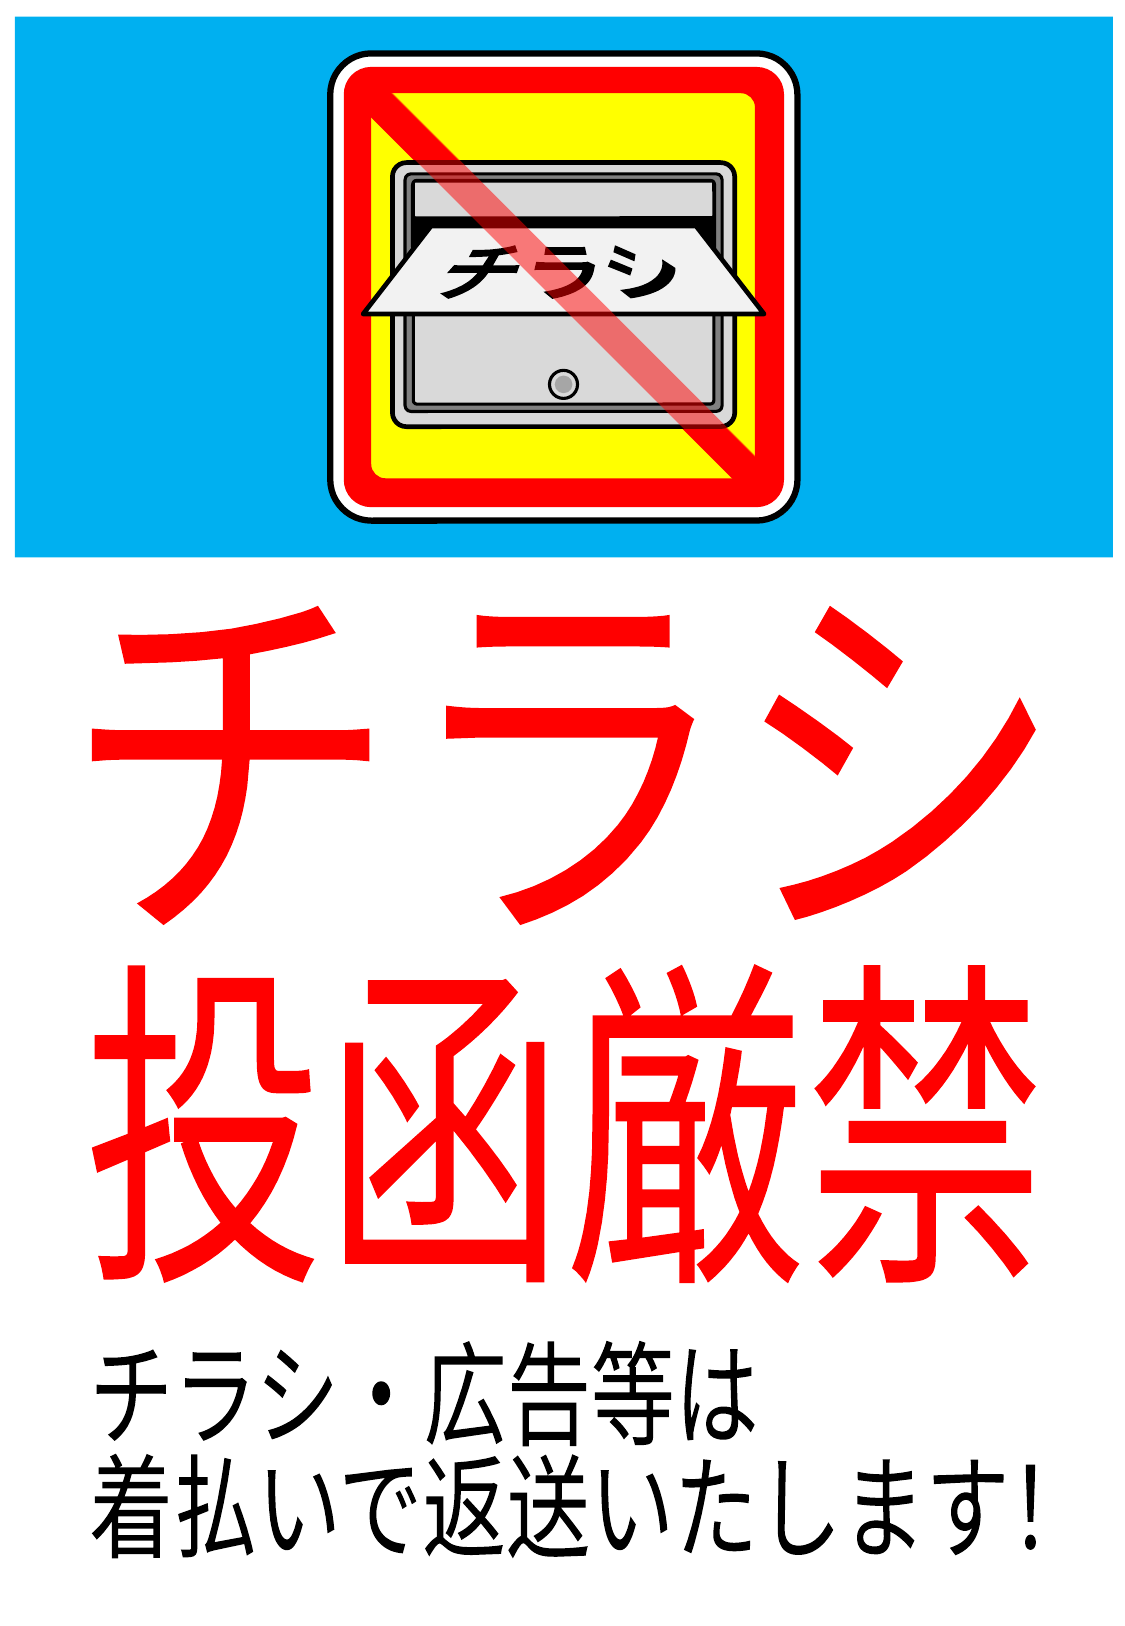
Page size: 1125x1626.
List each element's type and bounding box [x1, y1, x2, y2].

text_box [91, 605, 1037, 1559]
text_box [329, 53, 798, 521]
text_box [13, 15, 1115, 559]
